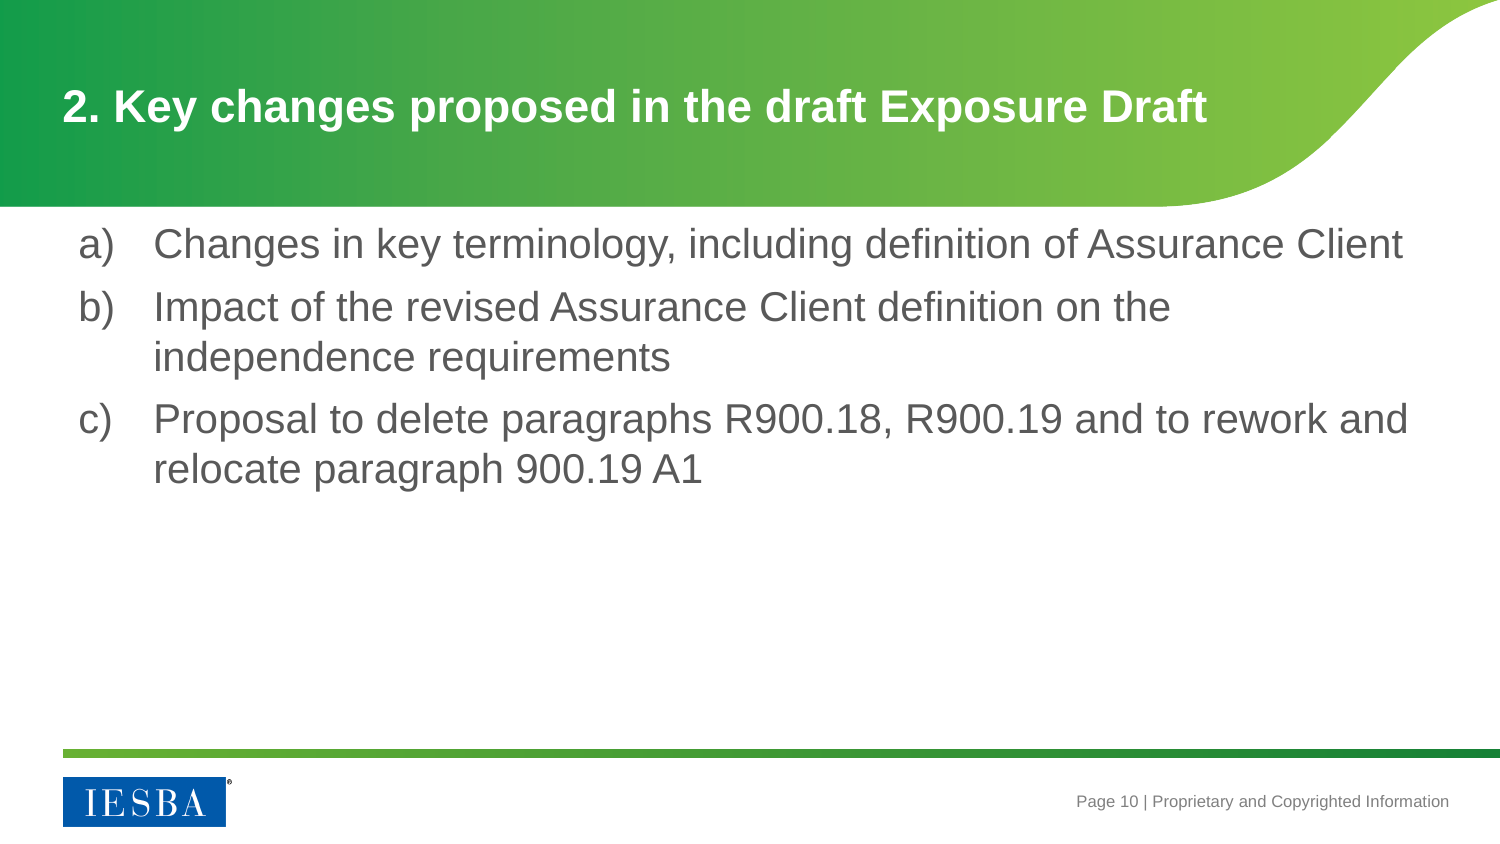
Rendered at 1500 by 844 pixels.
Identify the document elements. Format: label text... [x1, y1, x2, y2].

list Changes in key terminology, including definition of Assurance Client Impact of the revised Assurance Client definition on the independence requirements Proposal to delete paragraphs R900.18, R900.19 and to rework and relocate paragraph 900.19 A1 [63, 209, 1451, 712]
picture [0, 0, 1500, 207]
title 2. Key changes proposed in the draft Exposure Draft [62, 71, 1300, 138]
picture [63, 777, 232, 827]
